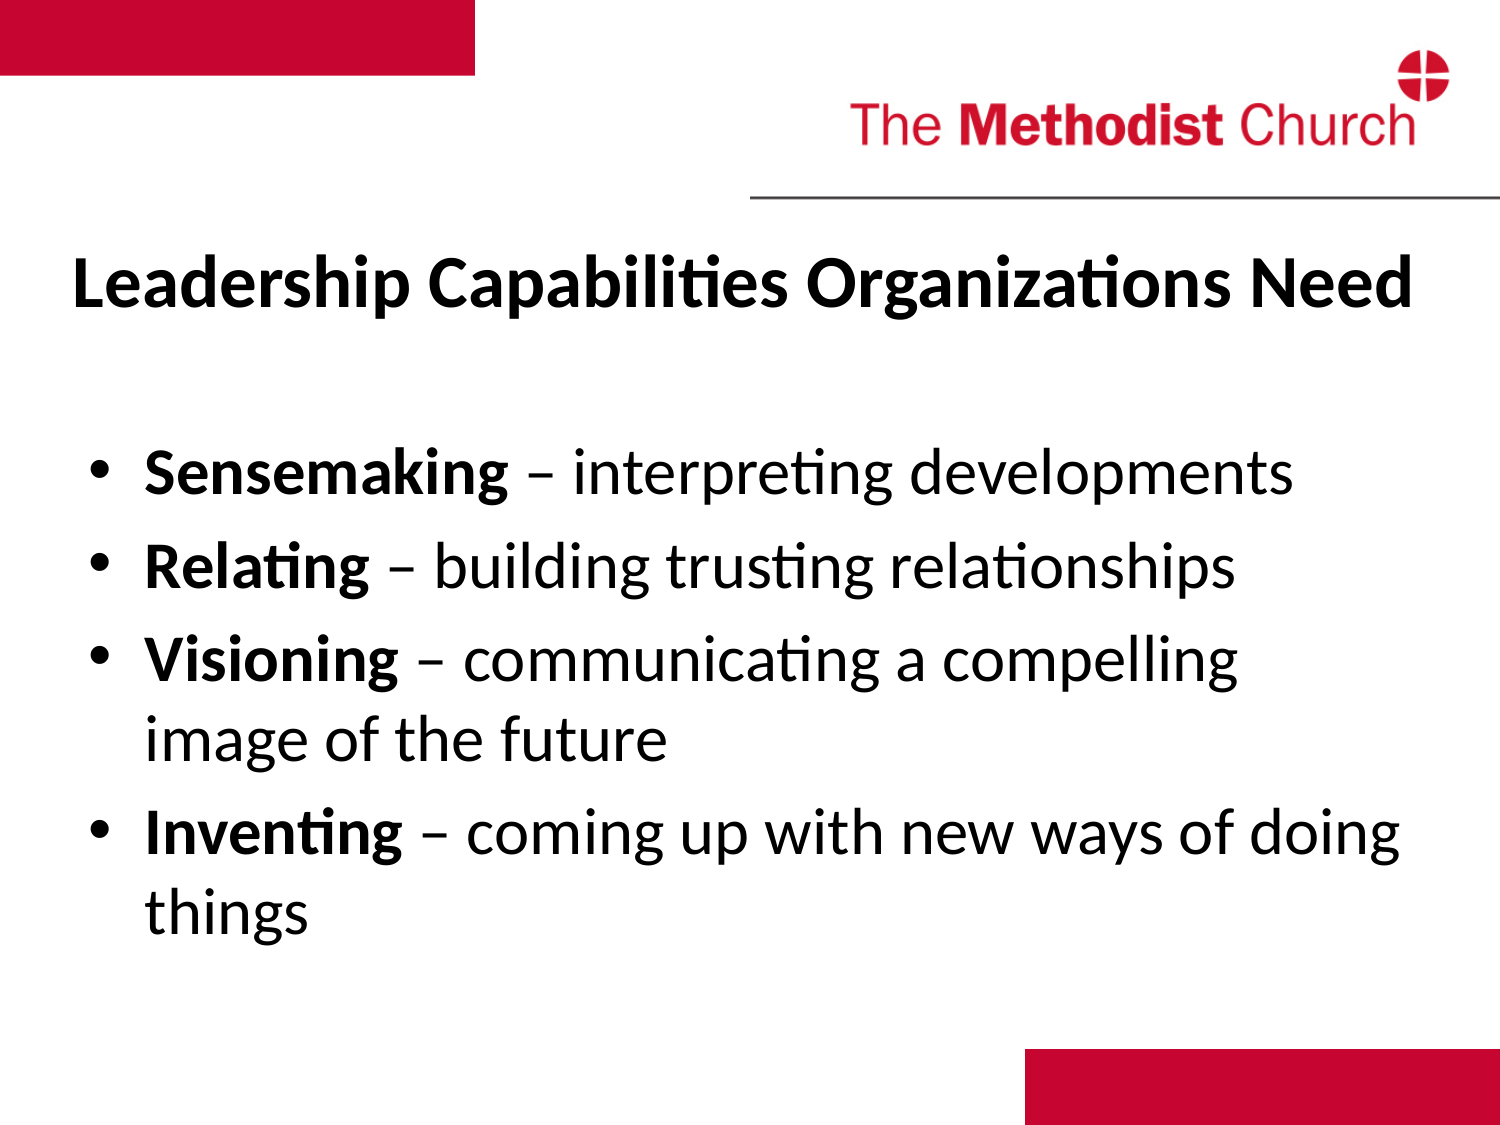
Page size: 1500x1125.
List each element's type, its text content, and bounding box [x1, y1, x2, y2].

title Leadership Capabilities Organizations Need [29, 224, 1459, 388]
list Sensemaking – interpreting developments Relating – building trusting relationships Visioning – communicating a compelling image of the future Inventing – coming up with new ways of doing things [73, 420, 1424, 1000]
picture [750, 0, 1500, 216]
